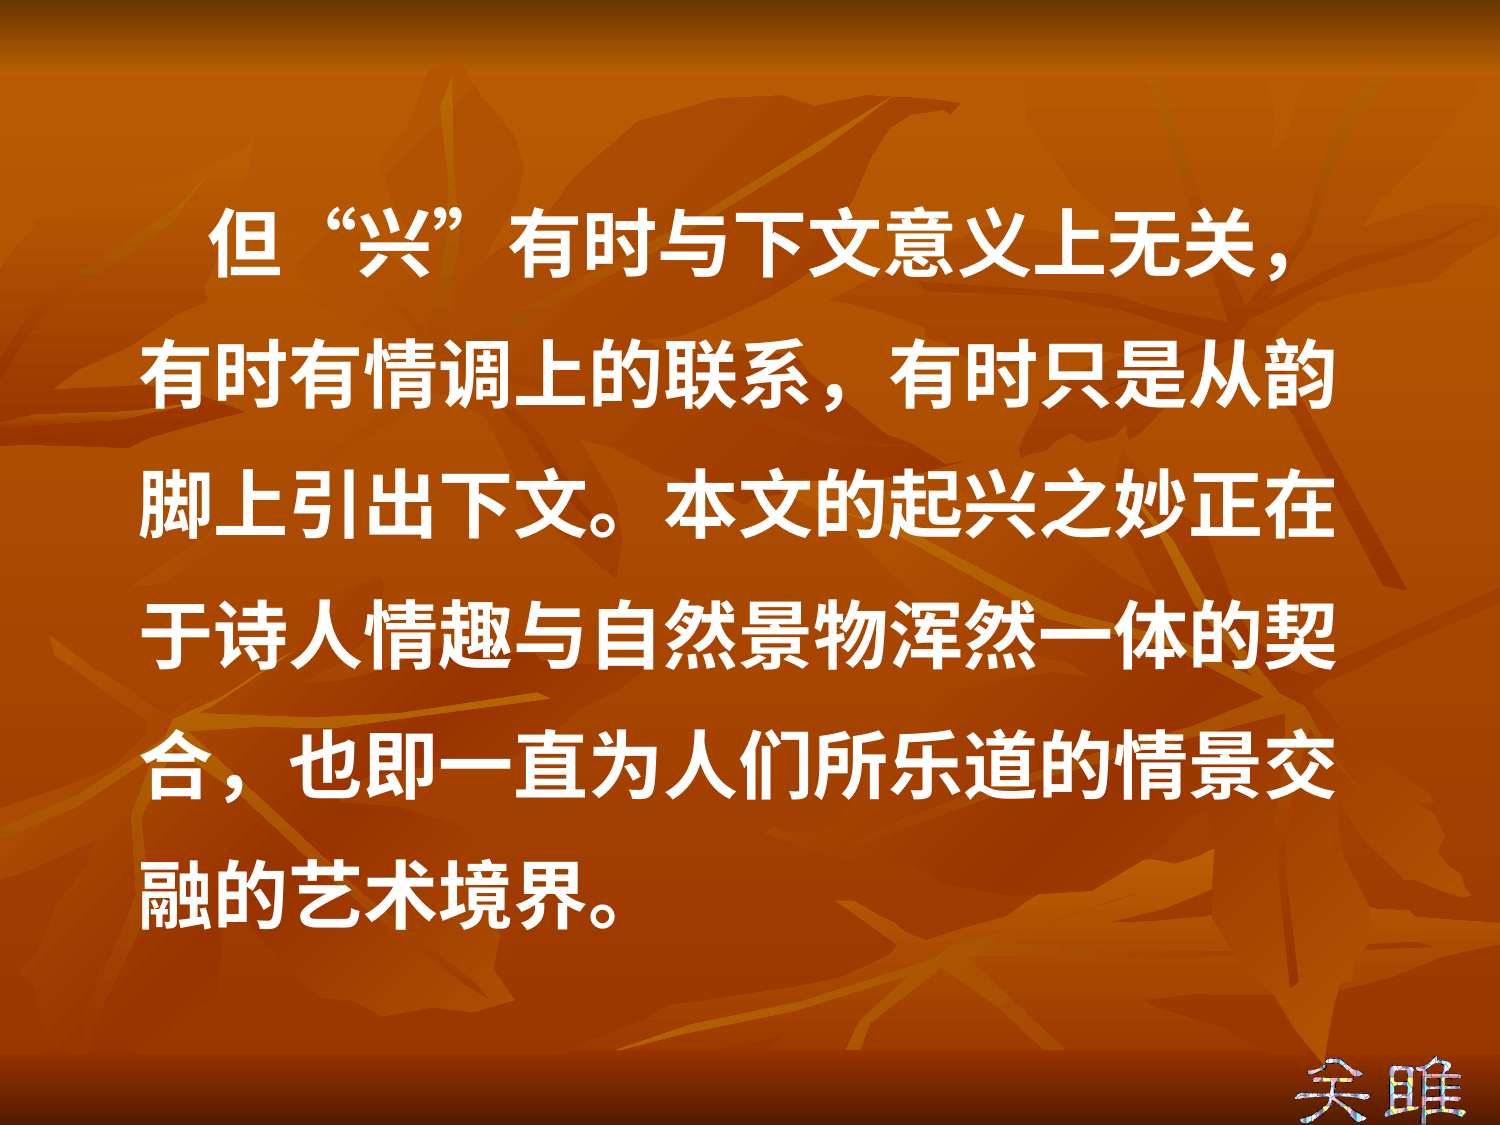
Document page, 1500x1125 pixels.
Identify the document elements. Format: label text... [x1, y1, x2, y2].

picture [1257, 1052, 1500, 1125]
text_box 但“兴”有时与下文意义上无关，有时有情调上的联系，有时只是从韵脚上引出下文。本文的起兴之妙正在于诗人情趣与自然景物浑然一体的契合，也即一直为人们所乐道的情景交融的艺术境界。 [123, 148, 1376, 947]
